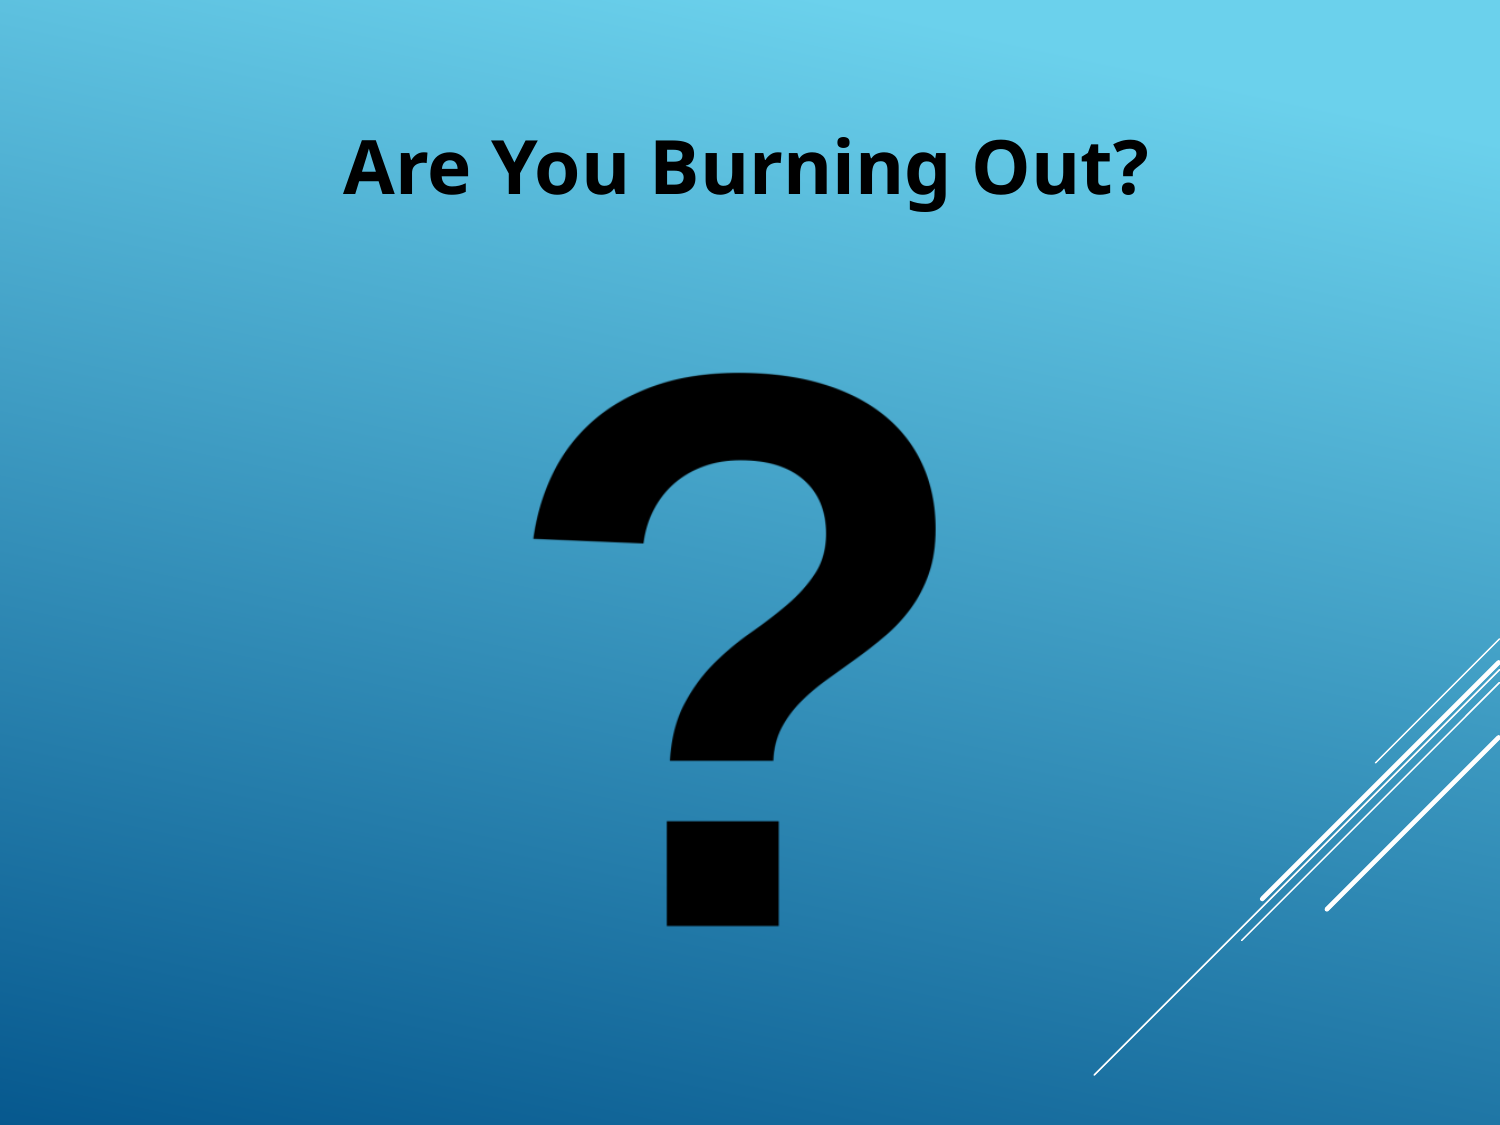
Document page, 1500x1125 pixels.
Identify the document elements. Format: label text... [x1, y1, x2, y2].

text_box Are You Burning Out? [328, 112, 1165, 218]
picture [440, 337, 1054, 951]
